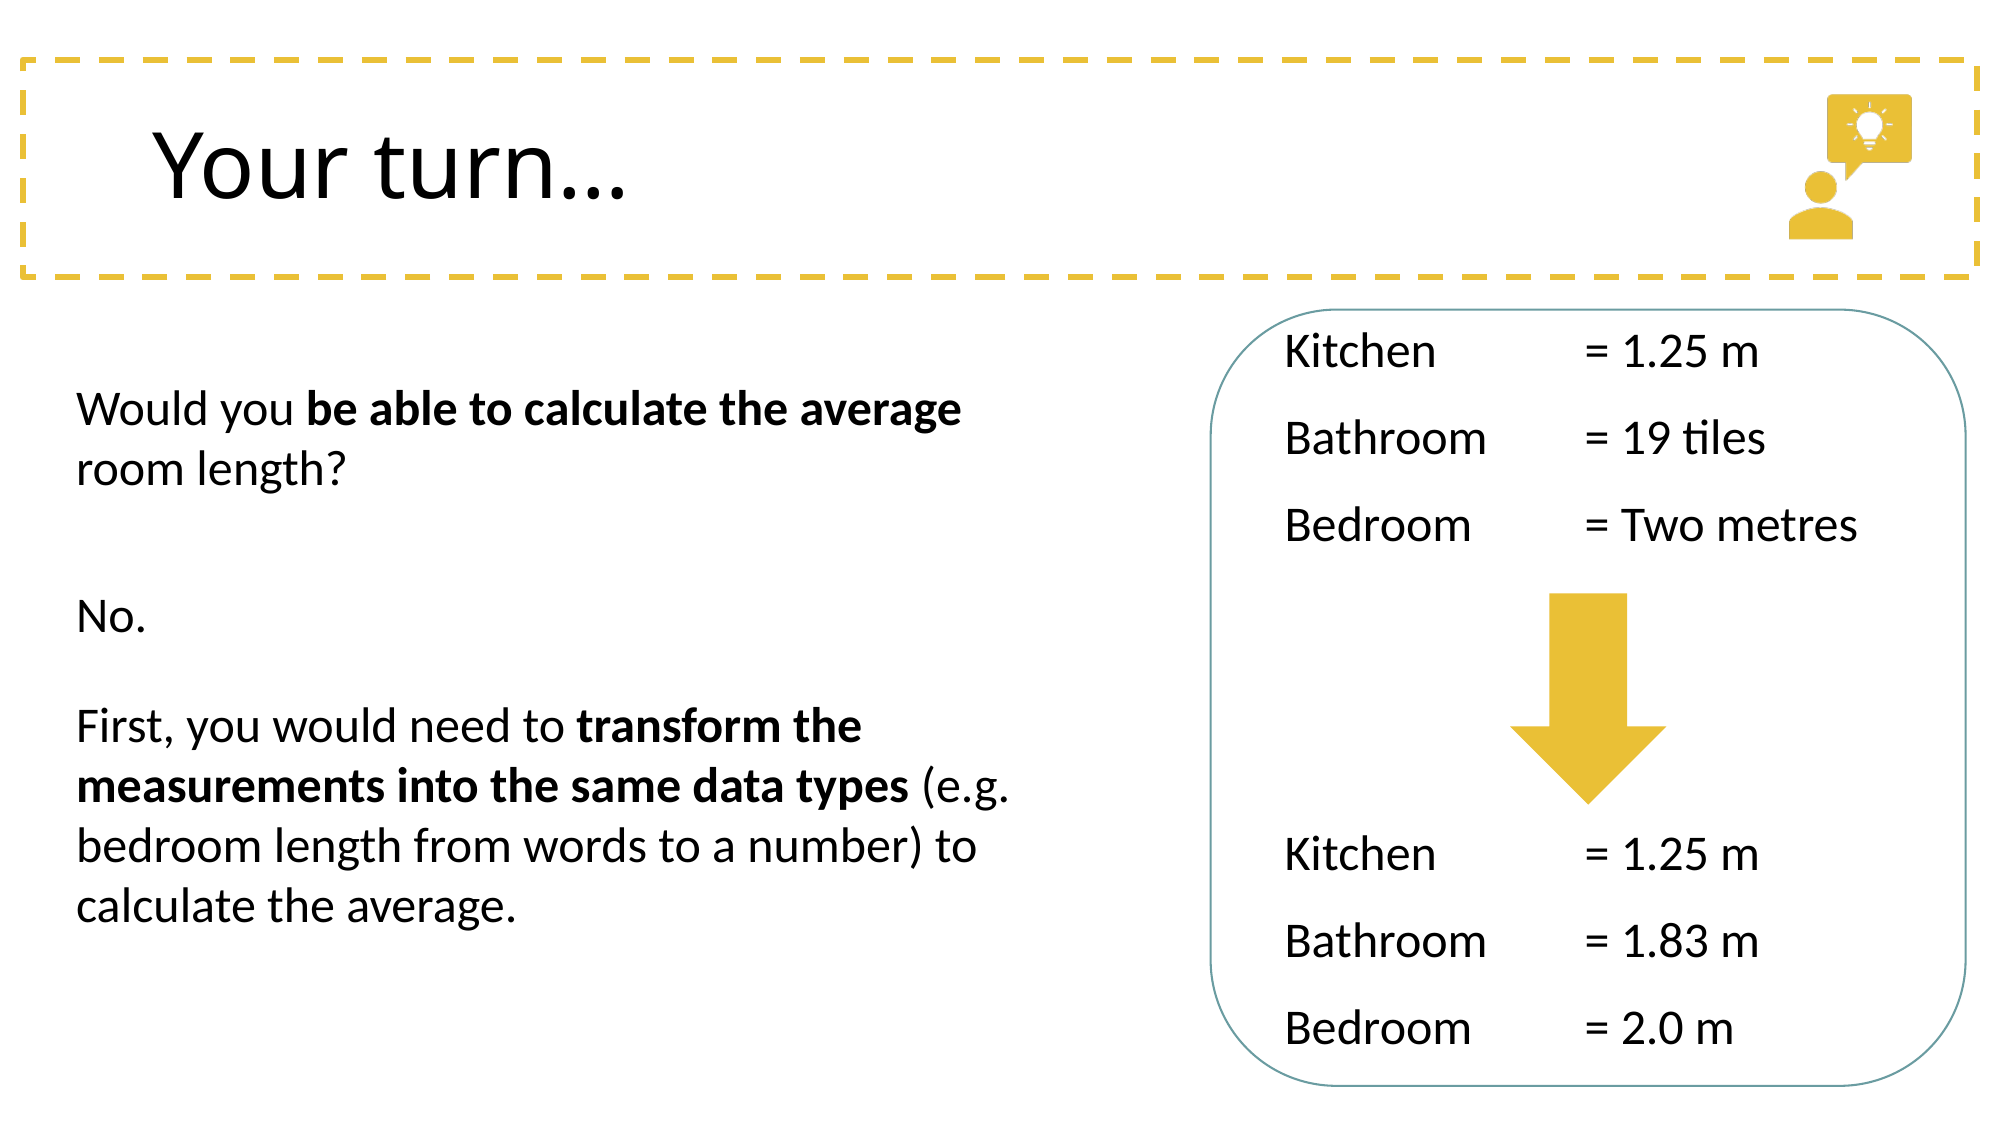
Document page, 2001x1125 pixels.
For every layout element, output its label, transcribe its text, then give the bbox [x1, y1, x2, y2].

title Your turn… [137, 59, 1863, 278]
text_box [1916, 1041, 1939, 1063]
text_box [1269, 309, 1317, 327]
text_box Would you be able to calculate the average room length? No. First, you would need to transform the measurements into the same data types (e.g. bedroom length from words to a number) to calculate the average. [61, 367, 1054, 968]
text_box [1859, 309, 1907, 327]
picture [1863, 78, 1938, 254]
text_box [1209, 308, 1967, 1087]
